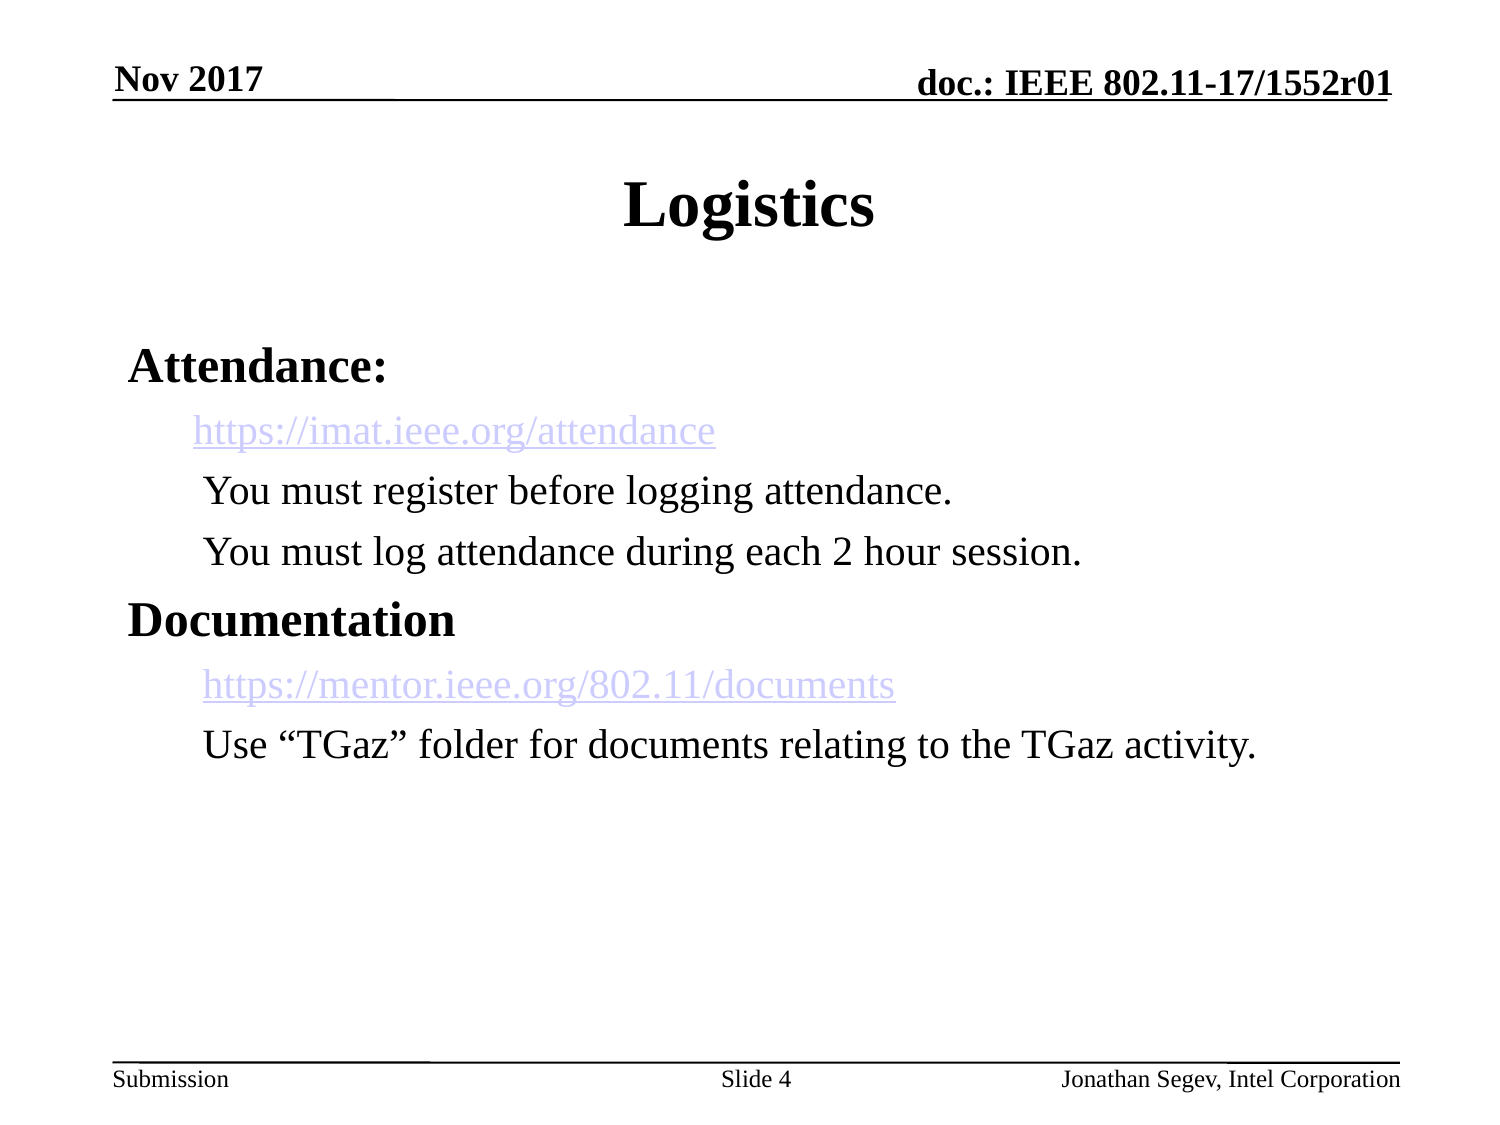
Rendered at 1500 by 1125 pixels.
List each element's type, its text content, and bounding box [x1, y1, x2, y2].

title Logistics [112, 112, 1388, 288]
list Attendance: https://imat.ieee.org/attendance You must register before logging attendance. You must log attendance during each 2 hour session. Documentation https://mentor.ieee.org/802.11/documents Use “TGaz” folder for documents relating to the TGaz activity. [112, 324, 1388, 1000]
slide_number Slide 4 [712, 1061, 800, 1123]
footer Jonathan Segev, Intel Corporation [878, 1061, 1402, 1093]
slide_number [114, 54, 423, 100]
